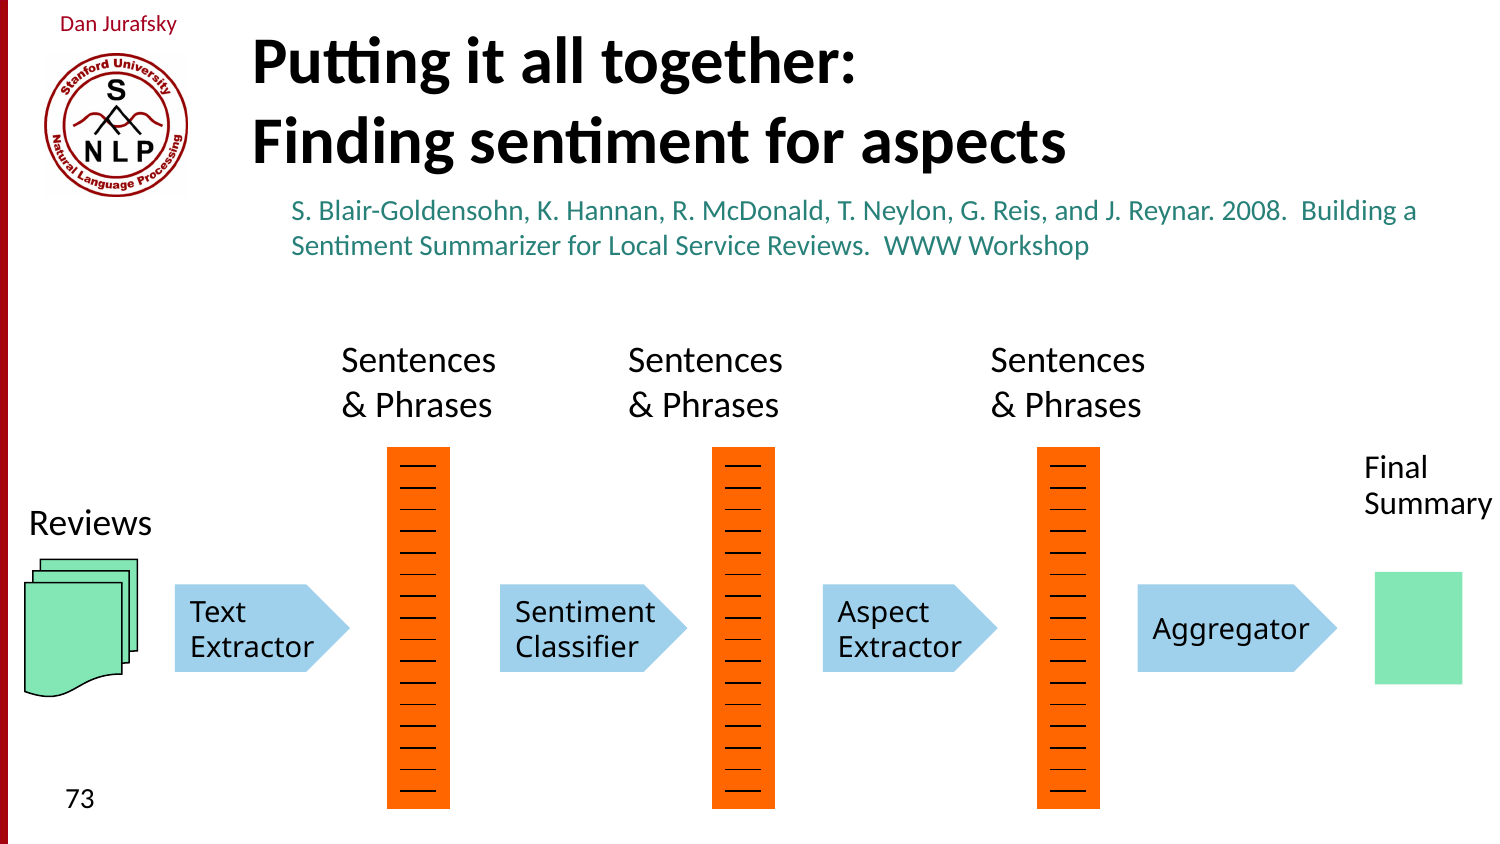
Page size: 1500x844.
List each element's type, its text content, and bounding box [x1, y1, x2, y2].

text_box Sentences & Phrases [975, 328, 1161, 433]
text_box Aspect Extractor [822, 584, 998, 672]
text_box Sentences & Phrases [326, 328, 512, 433]
text_box Aggregator [1137, 584, 1338, 672]
text_box Sentiment Classifier [500, 584, 688, 672]
text_box [1374, 571, 1463, 685]
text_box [712, 446, 776, 810]
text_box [1037, 446, 1101, 810]
text_box Final Summary [1349, 442, 1500, 530]
title Putting it all together: Finding sentiment for aspects [237, 21, 1463, 185]
slide_number 73 [49, 771, 376, 829]
text_box Reviews [14, 490, 168, 551]
text_box Text Extractor [174, 584, 350, 672]
text_box Sentences & Phrases [613, 328, 799, 433]
picture [44, 53, 188, 197]
text_box S. Blair-Goldensohn, K. Hannan, R. McDonald, T. Neylon, G. Reis, and J. Reynar. 2008. Building a Sentiment Summarizer for Local Service Reviews. WWW Workshop [276, 184, 1500, 269]
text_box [387, 446, 451, 810]
text_box [24, 559, 138, 697]
